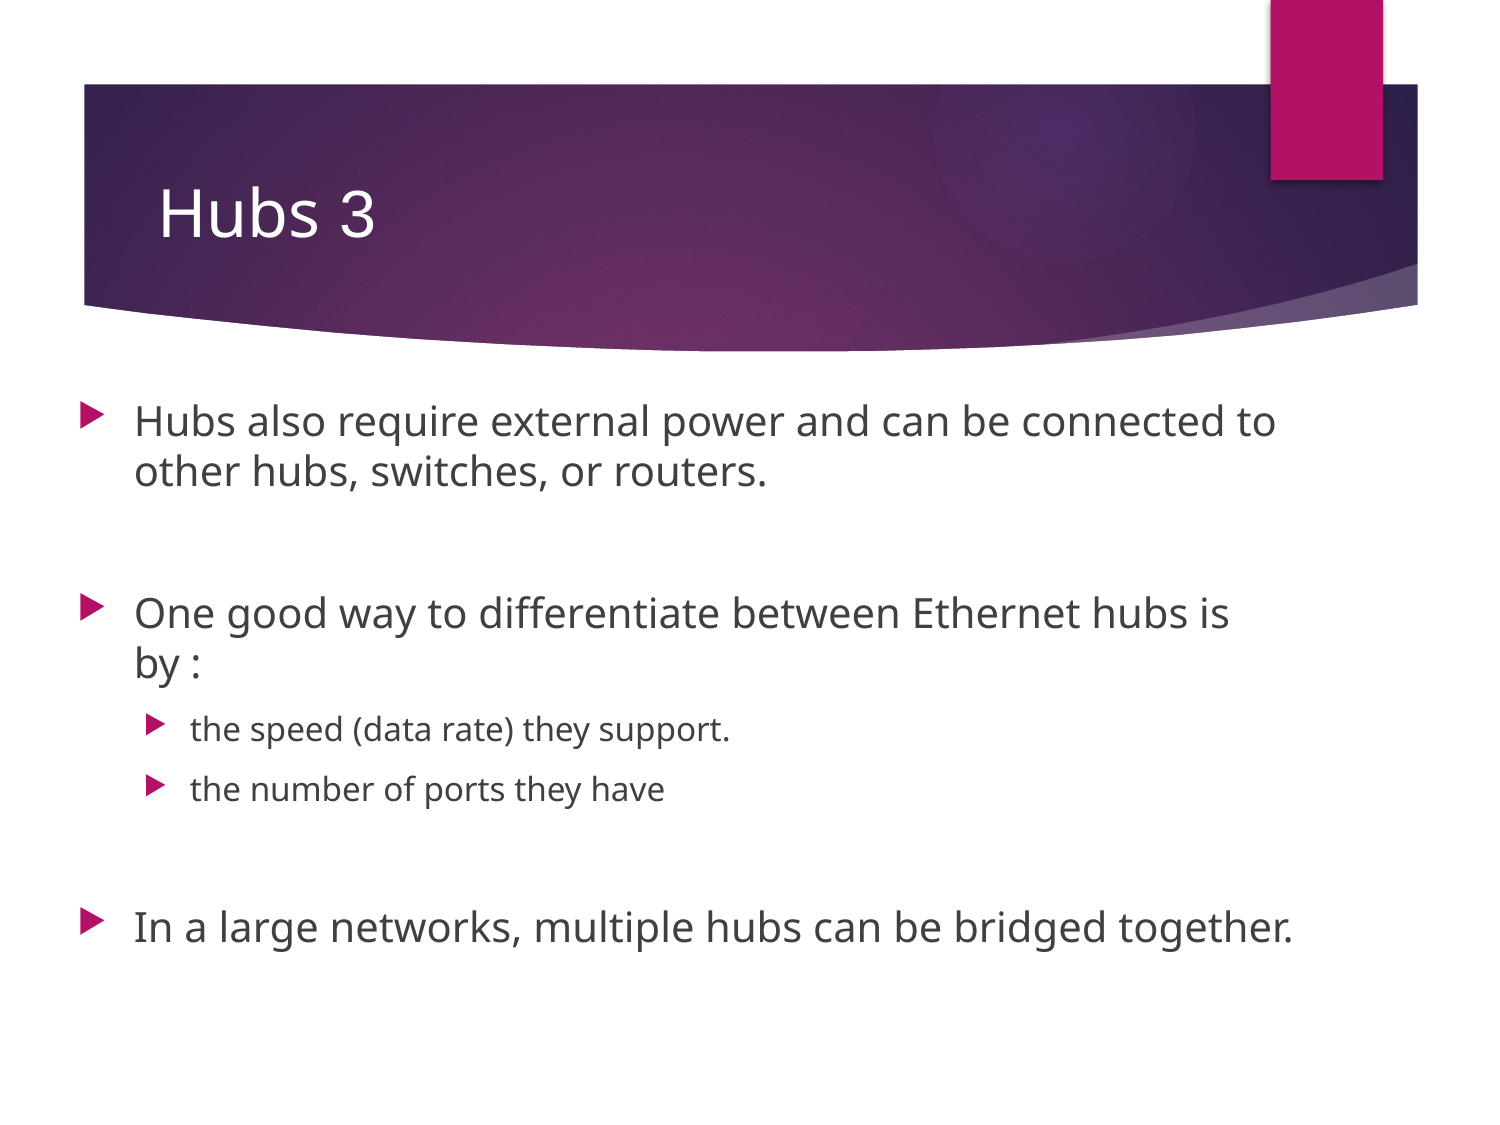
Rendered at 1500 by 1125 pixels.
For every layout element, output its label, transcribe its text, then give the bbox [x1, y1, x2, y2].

list Hubs also require external power and can be connected to other hubs, switches, or routers. One good way to differentiate between Ethernet hubs is by : the speed (data rate) they support. the number of ports they have In a large networks, multiple hubs can be bridged together. [62, 387, 1321, 1067]
title 3 Hubs [142, 152, 1183, 269]
